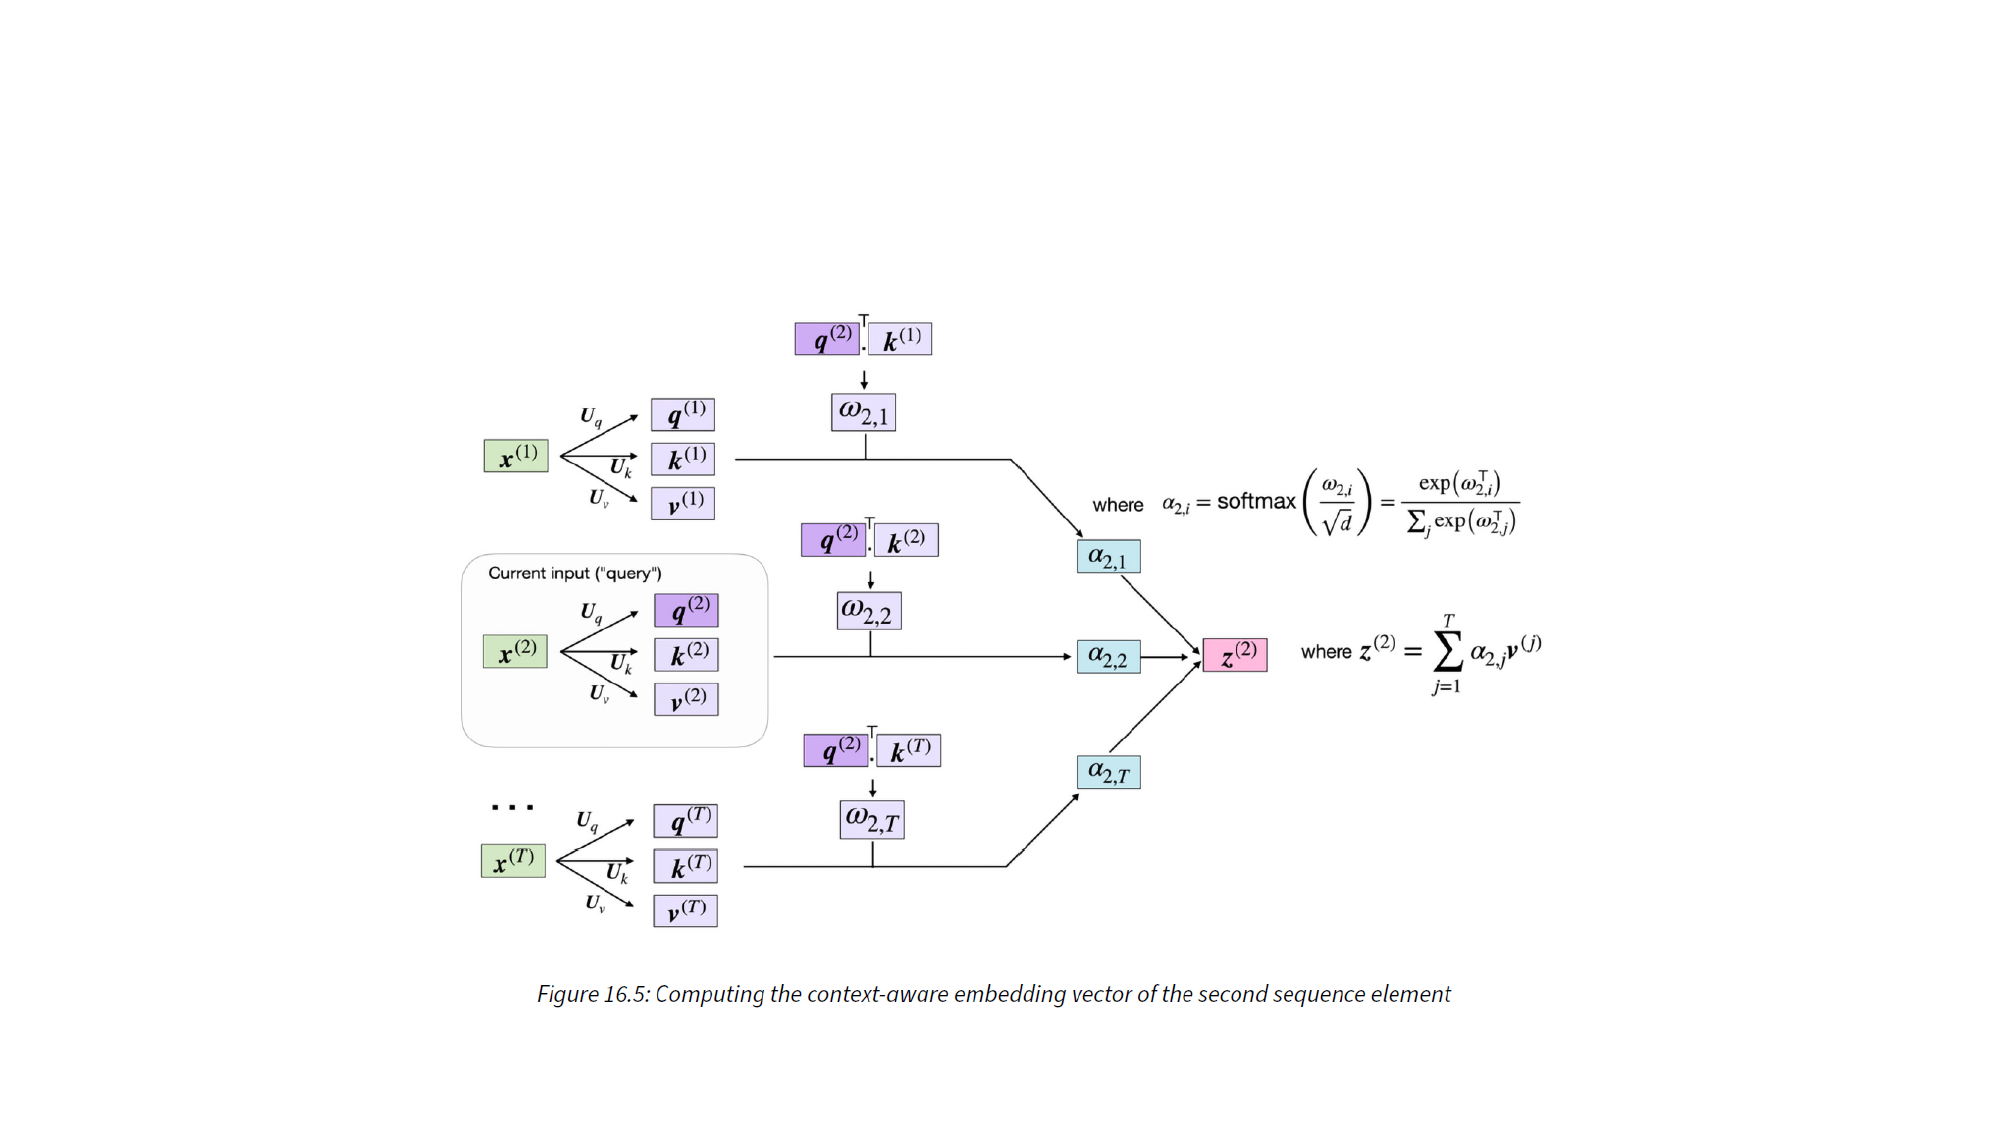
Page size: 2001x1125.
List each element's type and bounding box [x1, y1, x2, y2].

list [447, 299, 1553, 1014]
